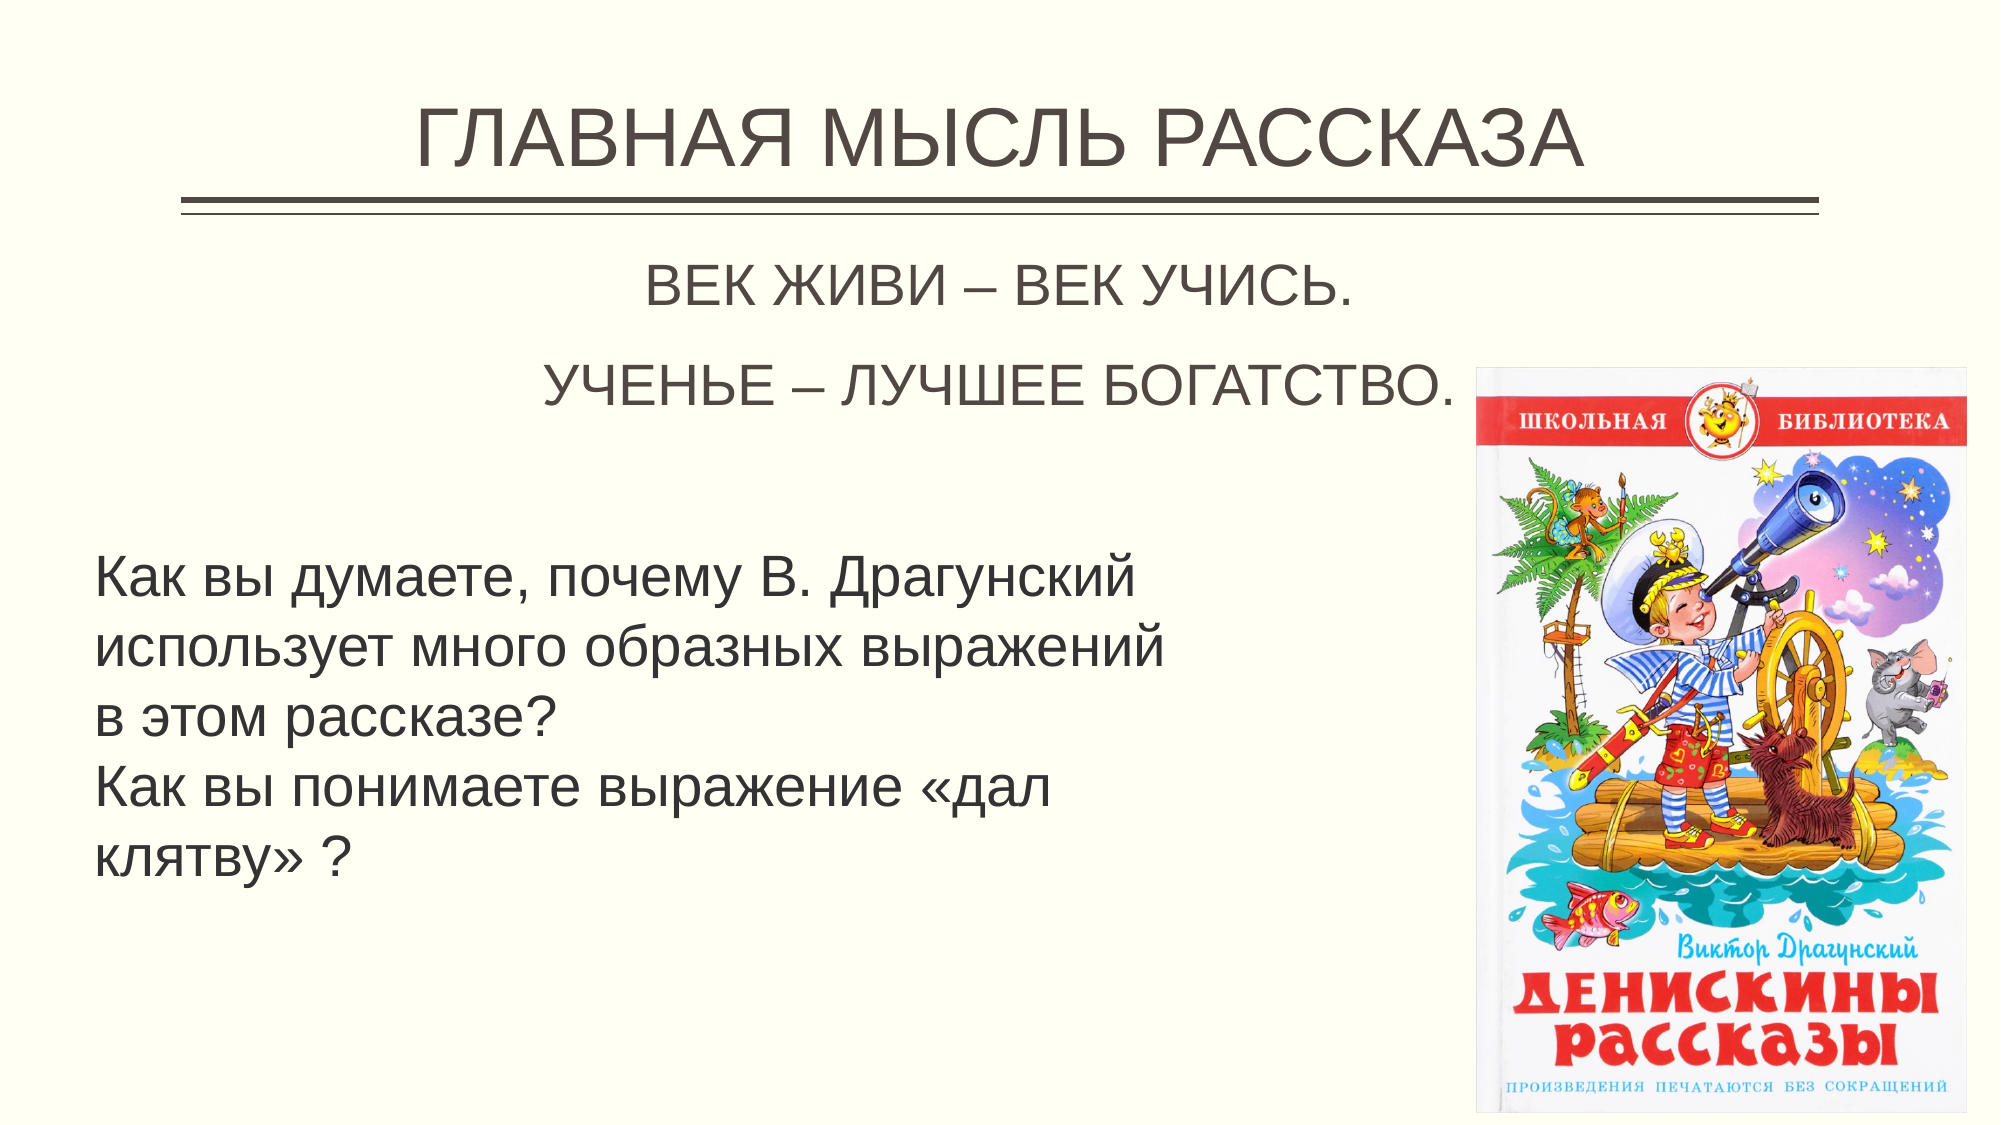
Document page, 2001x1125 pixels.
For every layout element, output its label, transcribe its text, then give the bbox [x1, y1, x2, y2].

list ВЕК ЖИВИ – ВЕК УЧИСЬ. УЧЕНЬЕ – ЛУЧШЕЕ БОГАТСТВО. [313, 247, 1687, 428]
text_box Как вы думаете, почему В. Драгунский использует много образных выражений в этом рассказе? Как вы понимаете выражение «дал клятву» ? [79, 530, 1213, 896]
picture [1476, 367, 1967, 1113]
title ГЛАВНАЯ МЫСЛЬ РАССКАЗА [181, 12, 1819, 193]
